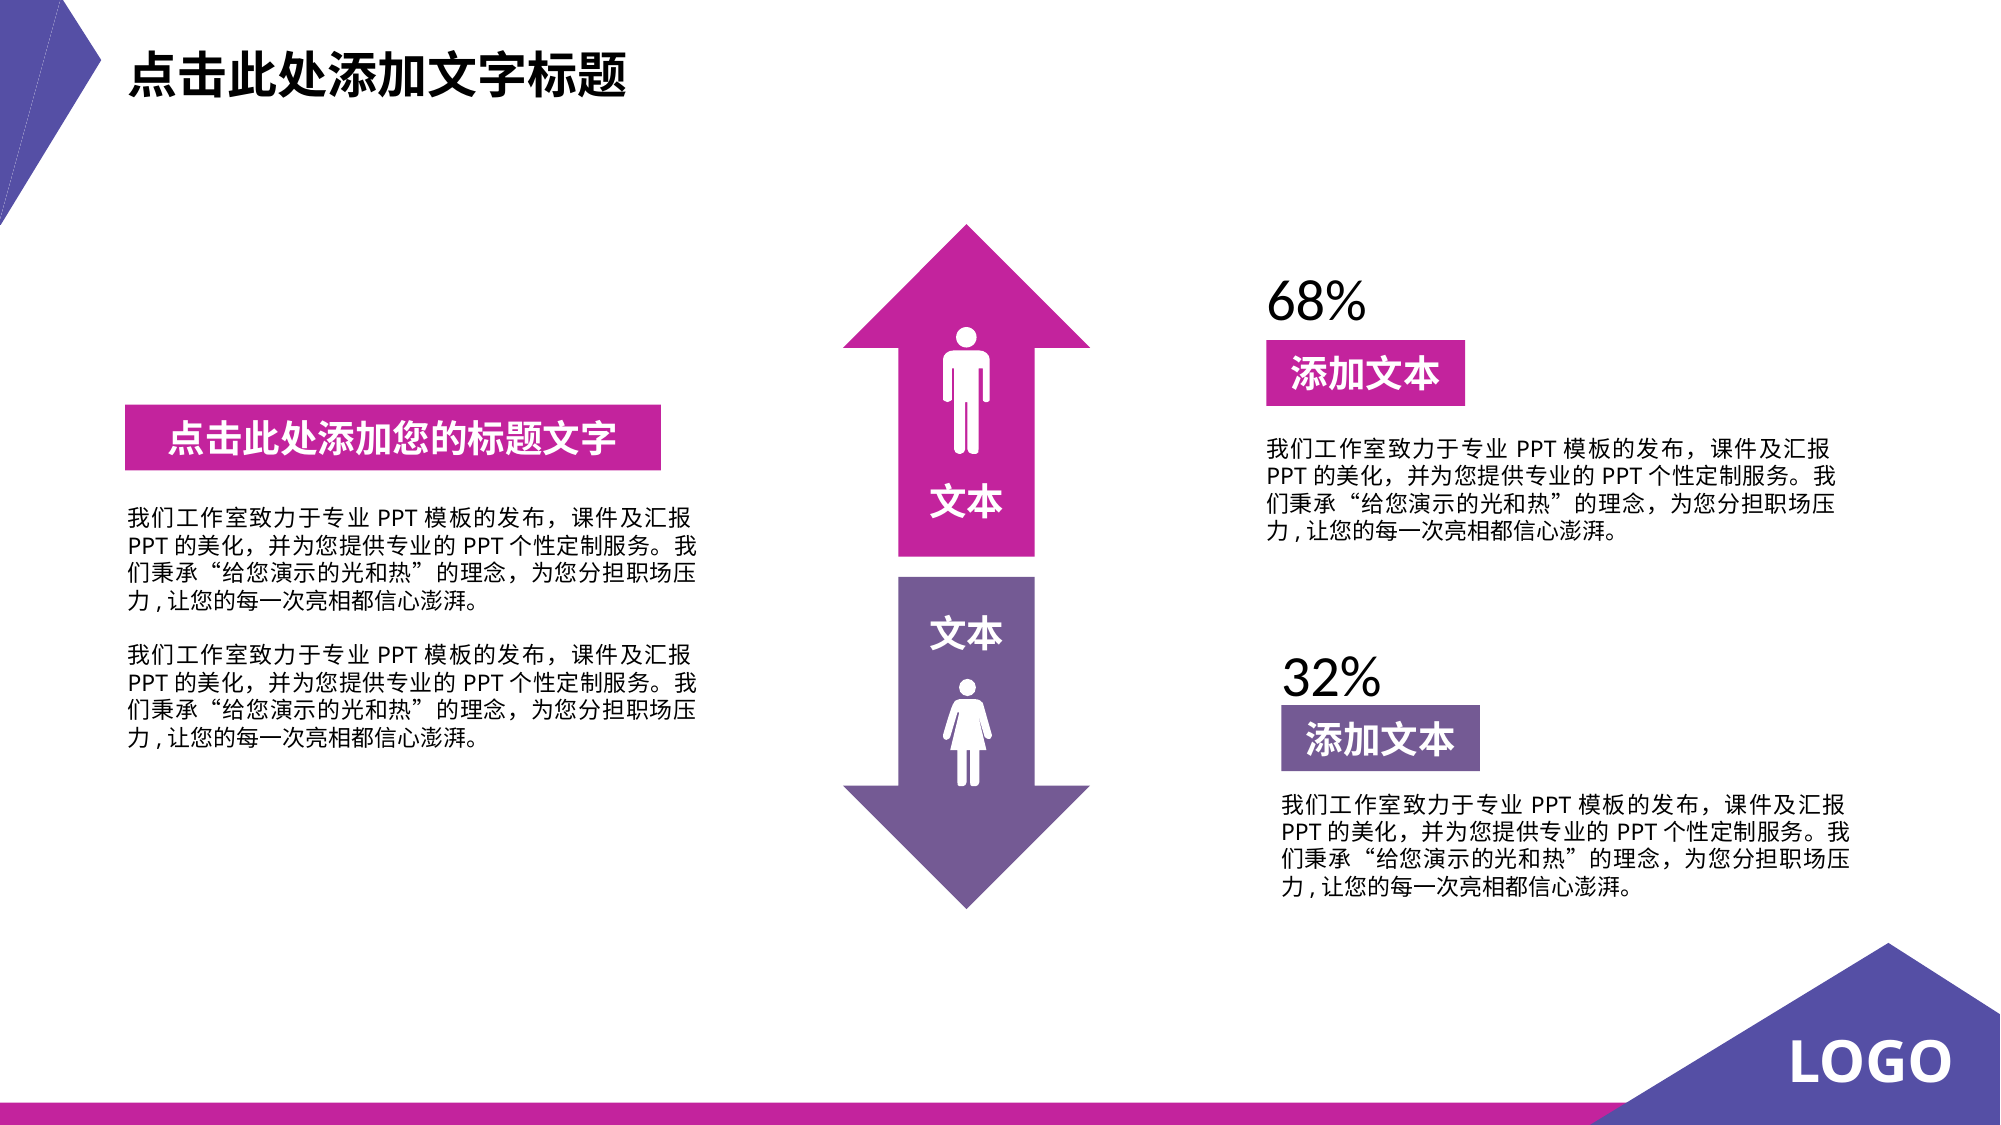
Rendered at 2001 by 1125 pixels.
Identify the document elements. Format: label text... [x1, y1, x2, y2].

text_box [943, 327, 990, 454]
text_box 点击此处添加文字标题 [112, 36, 670, 112]
text_box 我们工作室致力于专业PPT模板的发布，课件及汇报PPT的美化，并为您提供专业的PPT个性定制服务。我们秉承“给您演示的光和热”的理念，为您分担职场压力,让您的每一次亮相都信心澎湃。 [1266, 782, 1866, 908]
text_box 我们工作室致力于专业PPT模板的发布，课件及汇报PPT的美化，并为您提供专业的PPT个性定制服务。我们秉承“给您演示的光和热”的理念，为您分担职场压力,让您的每一次亮相都信心澎湃。 [1251, 426, 1851, 552]
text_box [0, 76, 160, 160]
text_box [0, 1102, 1562, 1125]
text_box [942, 678, 992, 787]
text_box 我们工作室致力于专业PPT模板的发布，课件及汇报PPT的美化，并为您提供专业的PPT个性定制服务。我们秉承“给您演示的光和热”的理念，为您分担职场压力,让您的每一次亮相都信心澎湃。 [112, 633, 713, 759]
text_box 点击此处添加您的标题文字 [124, 404, 662, 471]
text_box 32% [1266, 630, 1408, 716]
text_box [840, 222, 1093, 558]
text_box 我们工作室致力于专业PPT模板的发布，课件及汇报PPT的美化，并为您提供专业的PPT个性定制服务。我们秉承“给您演示的光和热”的理念，为您分担职场压力,让您的每一次亮相都信心澎湃。 [112, 496, 713, 622]
text_box 文本 [914, 470, 1037, 531]
text_box [840, 575, 1093, 911]
text_box 添加文本 [1265, 339, 1466, 407]
text_box 68% [1251, 254, 1394, 339]
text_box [1562, 975, 2000, 1125]
text_box 文本 [914, 602, 1037, 663]
text_box 添加文本 [1280, 704, 1481, 772]
